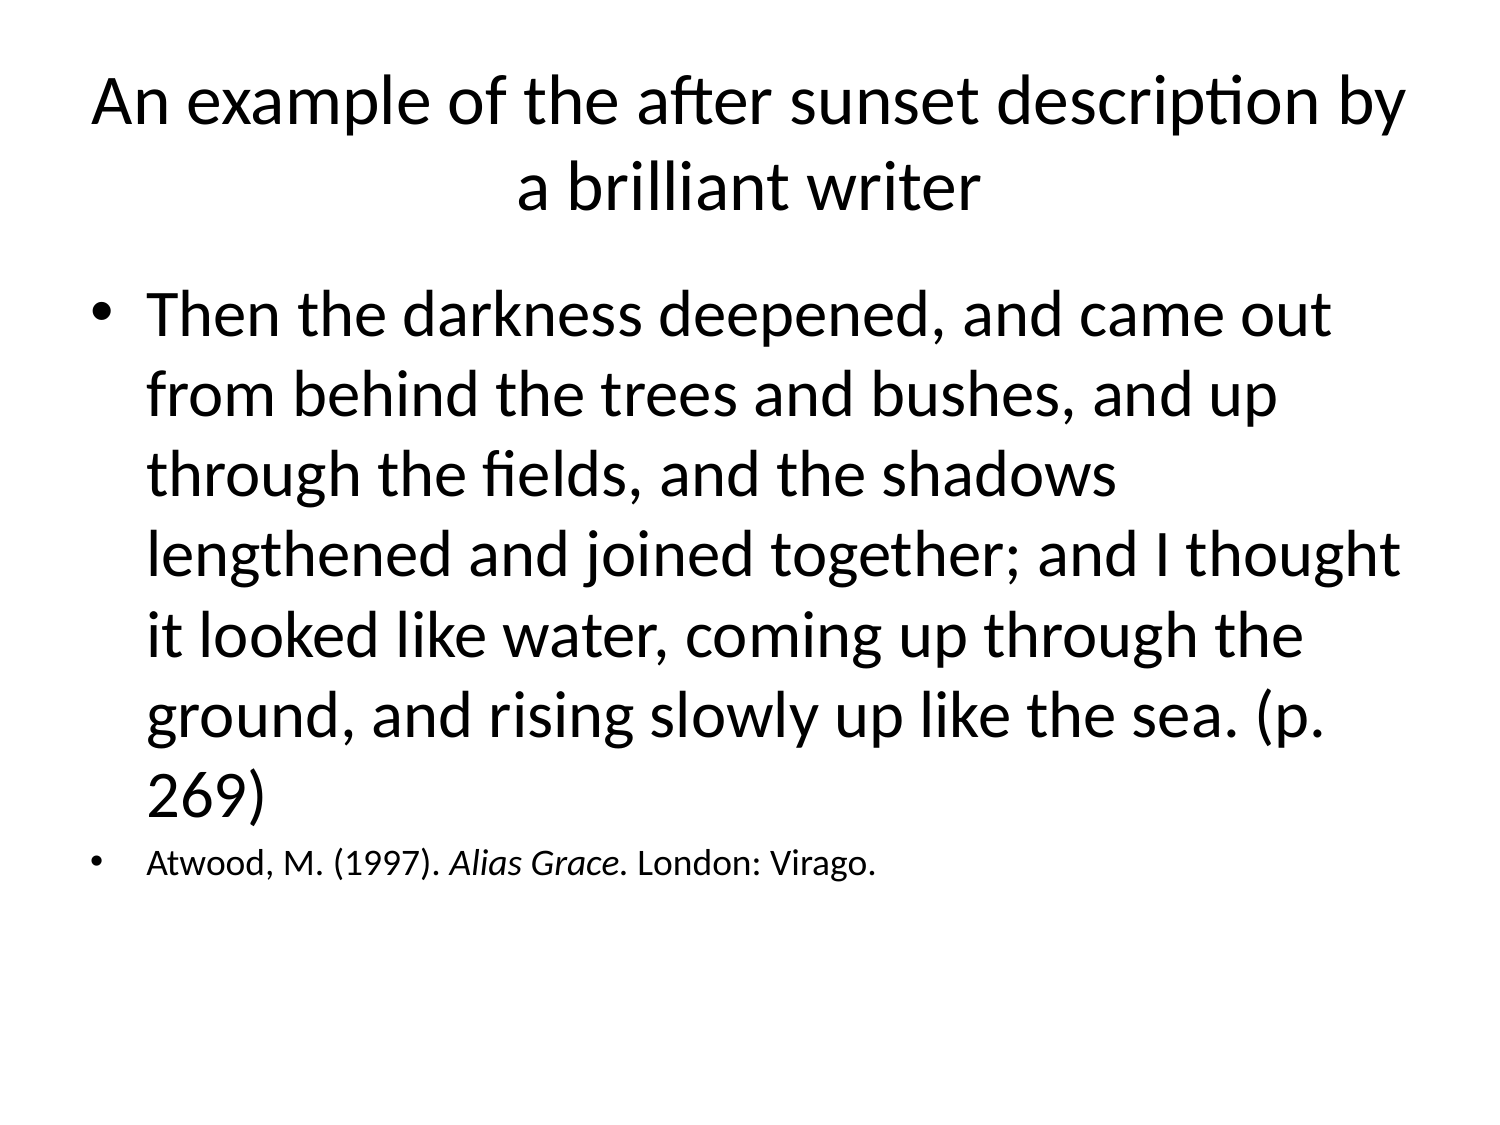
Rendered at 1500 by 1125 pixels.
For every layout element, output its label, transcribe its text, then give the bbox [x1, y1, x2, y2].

title An example of the after sunset description by a brilliant writer [75, 45, 1425, 233]
list Then the darkness deepened, and came out from behind the trees and bushes, and up through the fields, and the shadows lengthened and joined together; and I thought it looked like water, coming up through the ground, and rising slowly up like the sea. (p. 269) Atwood, M. (1997). Alias Grace. London: Virago. [75, 262, 1425, 1005]
